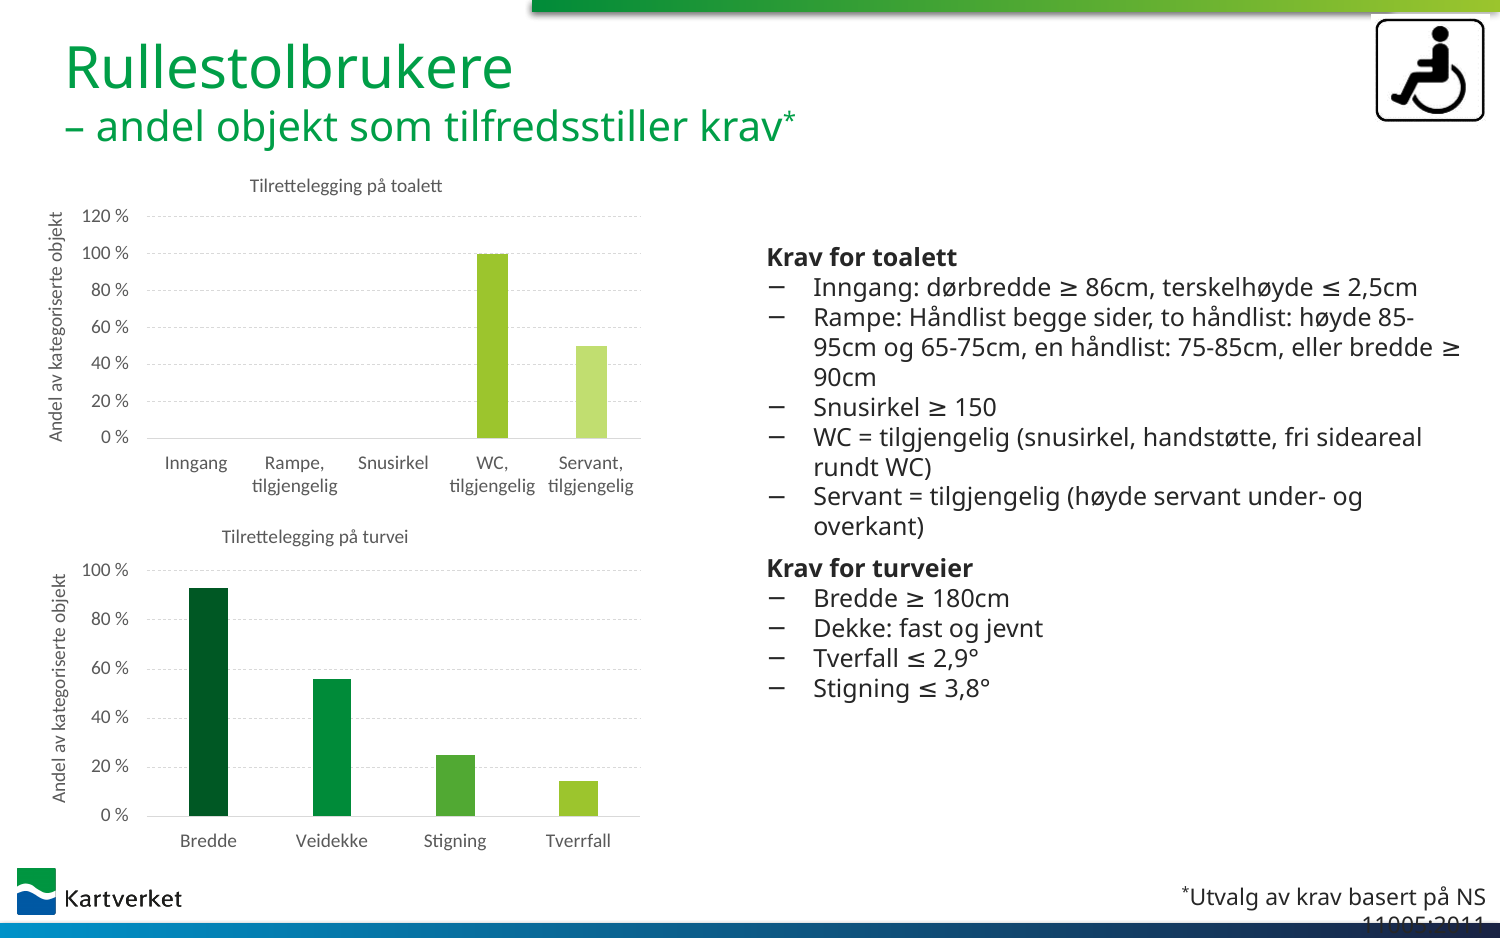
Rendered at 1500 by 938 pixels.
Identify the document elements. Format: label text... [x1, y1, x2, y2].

picture [41, 520, 652, 859]
text_box Krav for toalett Inngang: dørbredde ≥ 86cm, terskelhøyde ≤ 2,5cm Rampe: Håndlist begge sider, to håndlist: høyde 85-95cm og 65-75cm, en håndlist: 75-85cm, eller bredde ≥ 90cm Snusirkel ≥ 150 WC = tilgjengelig (snusirkel, handstøtte, fri sideareal rundt WC) Servant = tilgjengelig (høyde servant under- og overkant) [751, 234, 1483, 545]
picture [41, 166, 652, 505]
text_box *Utvalg av krav basert på NS 11005:2011 [1068, 873, 1500, 938]
text_box Rullestolbrukere – andel objekt som tilfredsstiller krav* [49, 14, 1431, 158]
picture [1371, 13, 1491, 127]
text_box Krav for turveier Bredde ≥ 180cm Dekke: fast og jevnt Tverfall ≤ 2,9° Stigning ≤ 3,8° [751, 545, 1483, 710]
